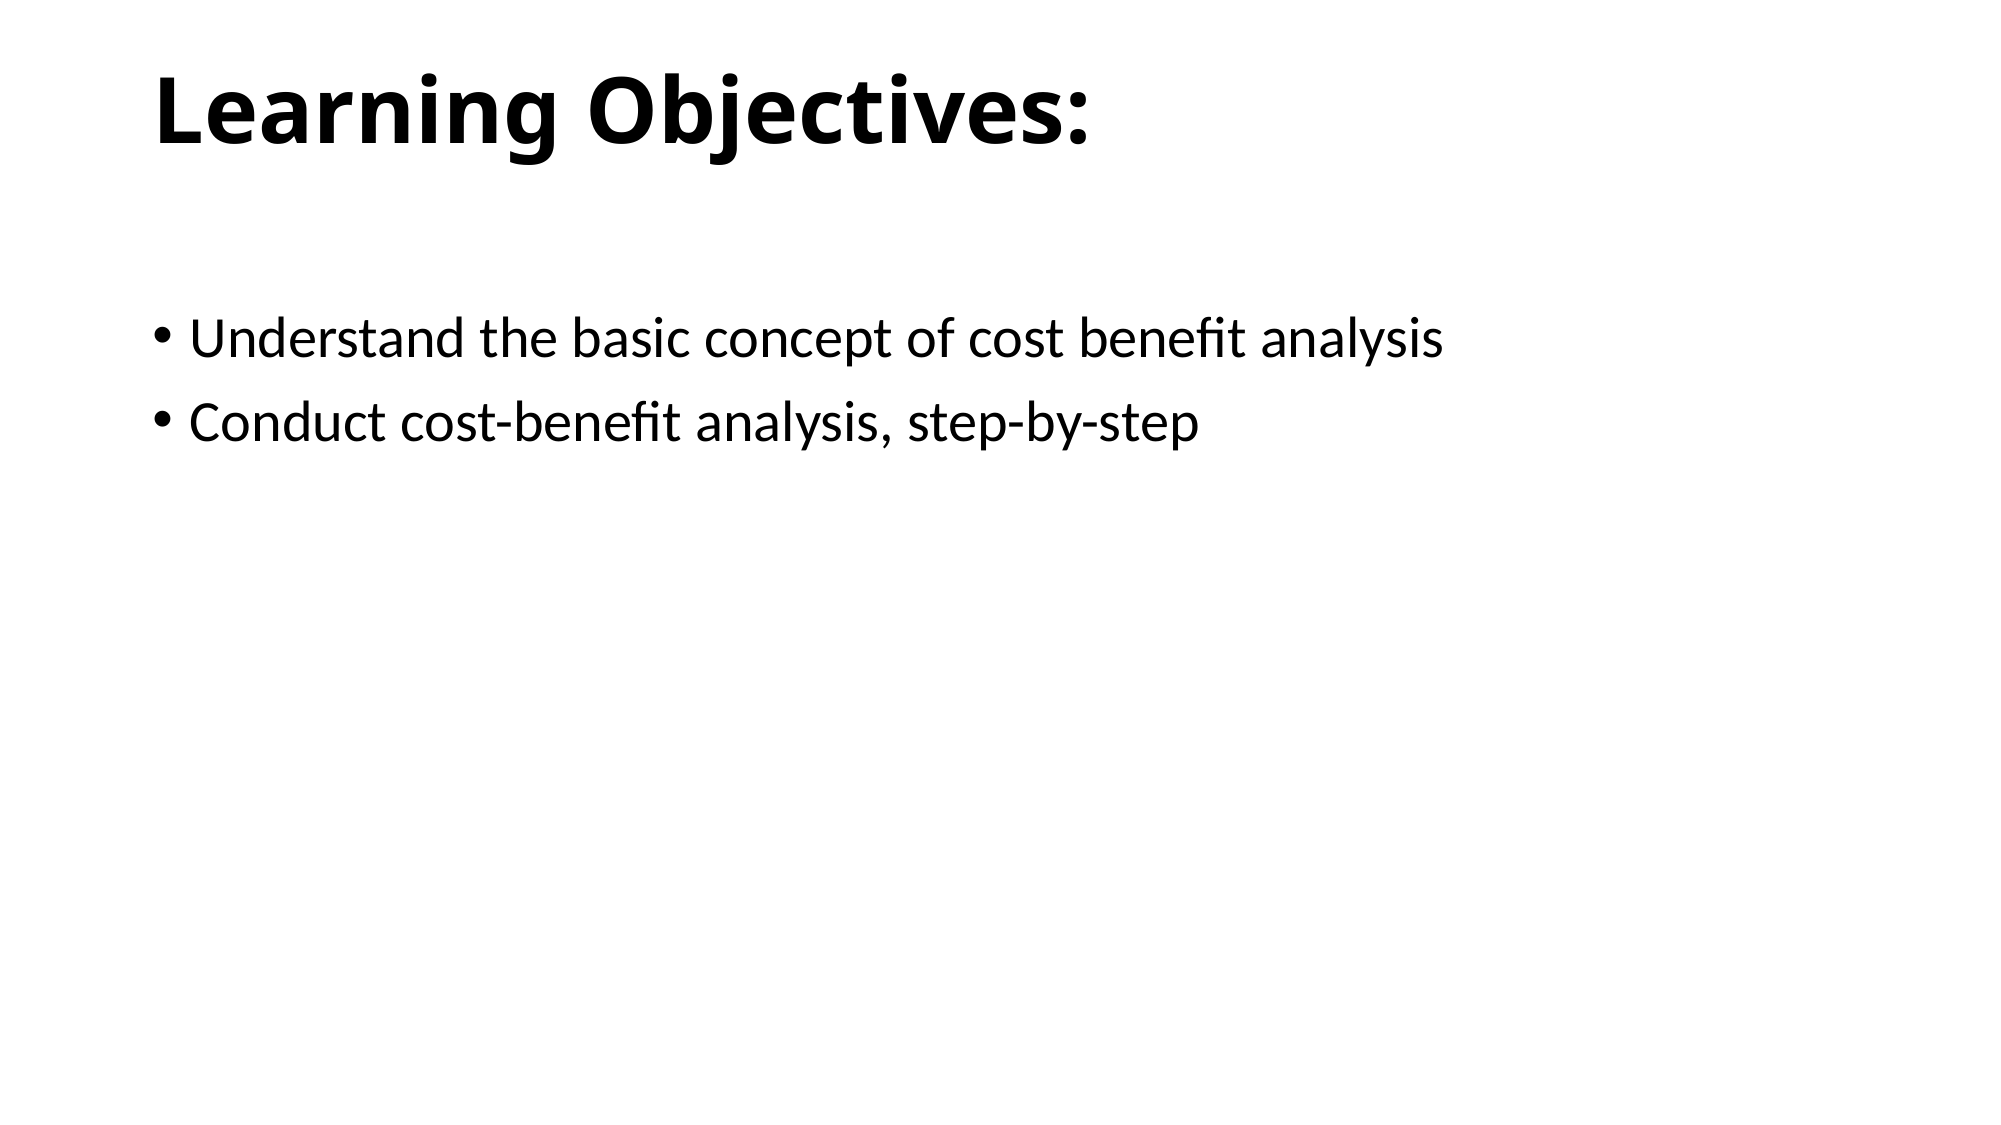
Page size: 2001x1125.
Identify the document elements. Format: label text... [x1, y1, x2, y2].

title Learning Objectives: [137, 59, 1863, 278]
list Understand the basic concept of cost benefit analysis Conduct cost-benefit analysis, step-by-step [137, 299, 1863, 1014]
